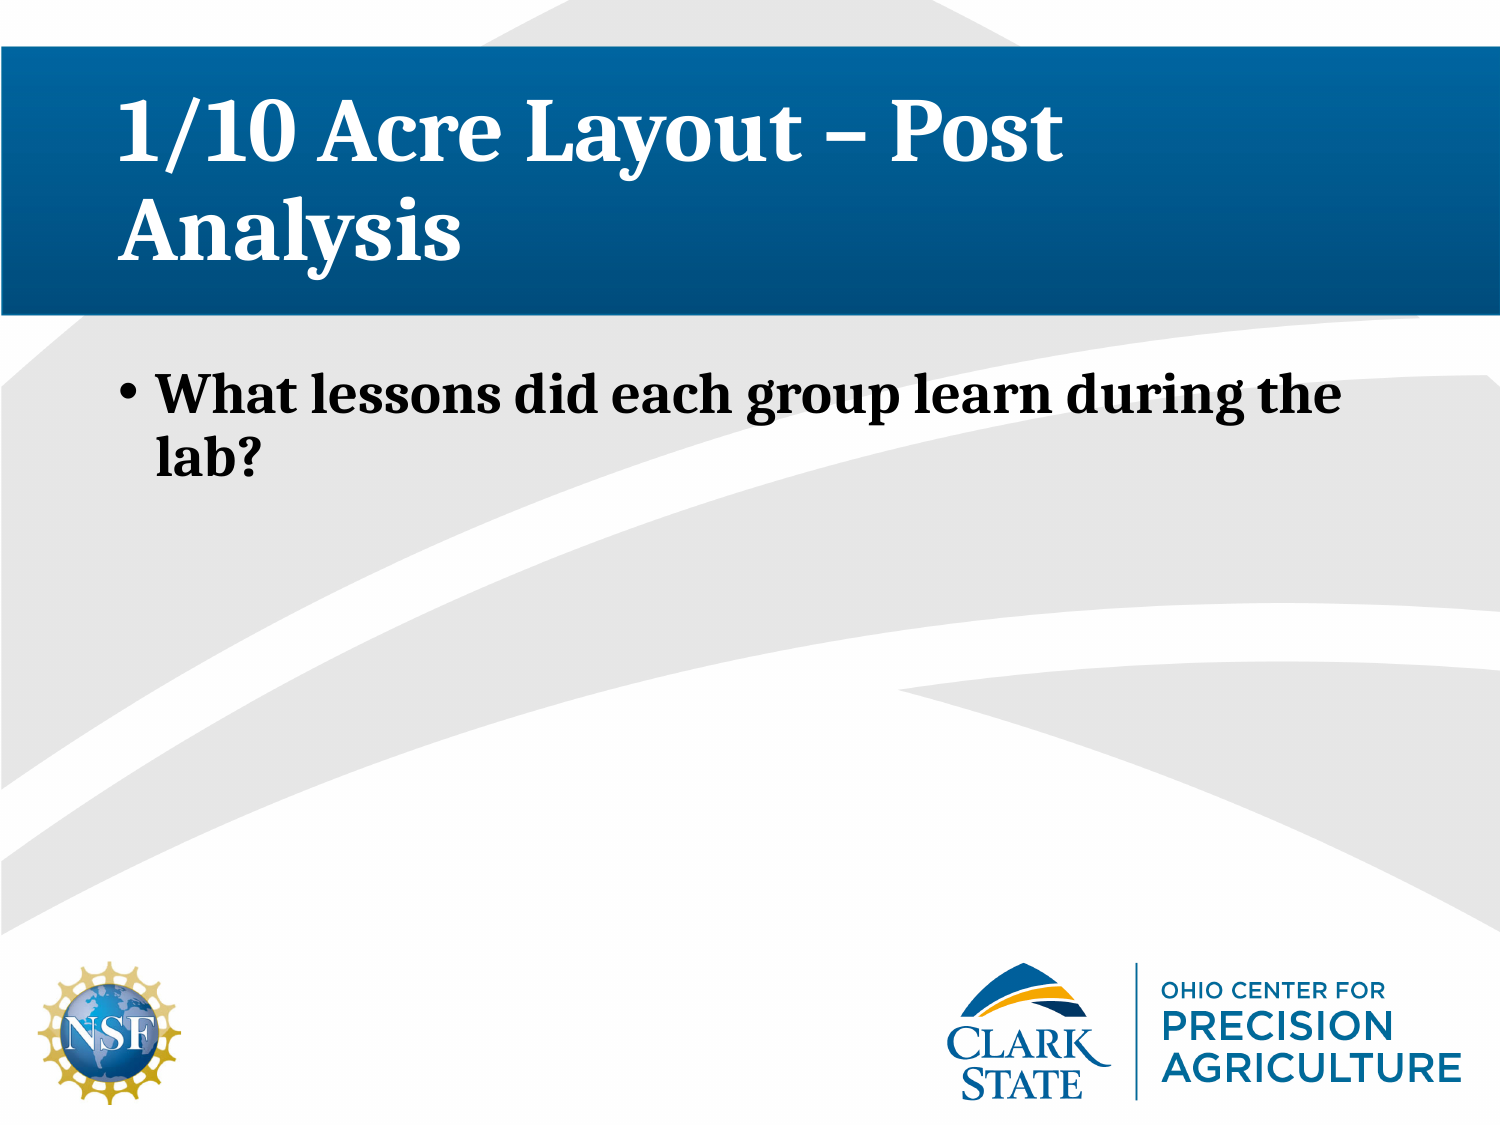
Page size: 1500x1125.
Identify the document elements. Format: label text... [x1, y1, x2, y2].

title 1/10 Acre Layout – Post Analysis [103, 50, 1397, 313]
picture [0, 0, 1500, 1125]
list What lessons did each group learn during the lab? [103, 355, 1397, 897]
picture [4, 49, 1500, 313]
